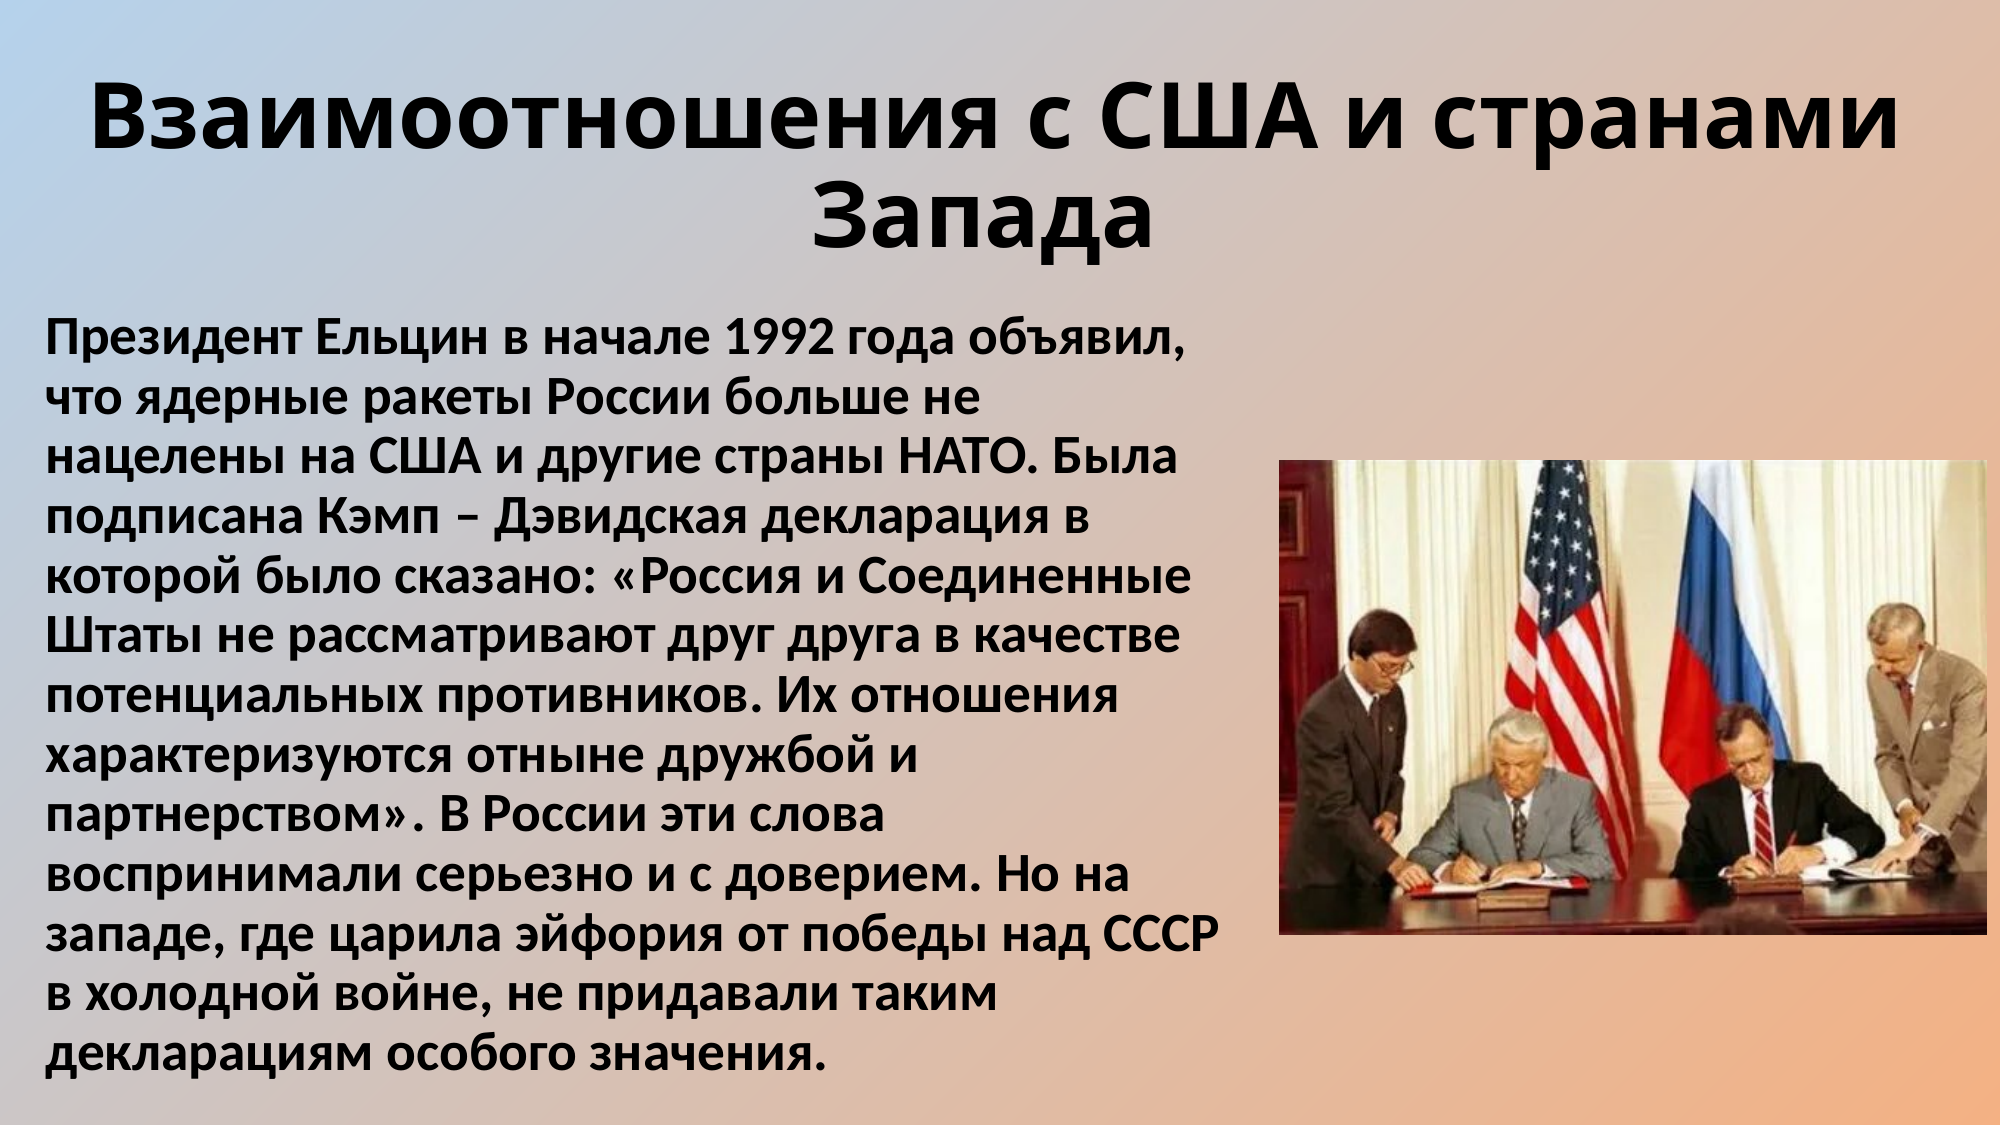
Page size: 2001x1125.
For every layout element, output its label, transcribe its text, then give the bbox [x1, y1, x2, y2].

title Взаимоотношения с США и странами Запада [30, 59, 1961, 278]
list Президент Ельцин в начале 1992 года объявил, что ядерные ракеты России больше не нацелены на США и другие страны НАТО. Была подписана Кэмп – Дэвидская декларация в которой было сказано: «Россия и Соединенные Штаты не рассматривают друг друга в качестве потенциальных противников. Их отношения характеризуются отныне дружбой и партнерством». В России эти слова воспринимали серьезно и с доверием. Но на западе, где царила эйфория от победы над СССР в холодной войне, не придавали таким декларациям особого значения. [30, 299, 1247, 1099]
picture [1279, 460, 1987, 935]
